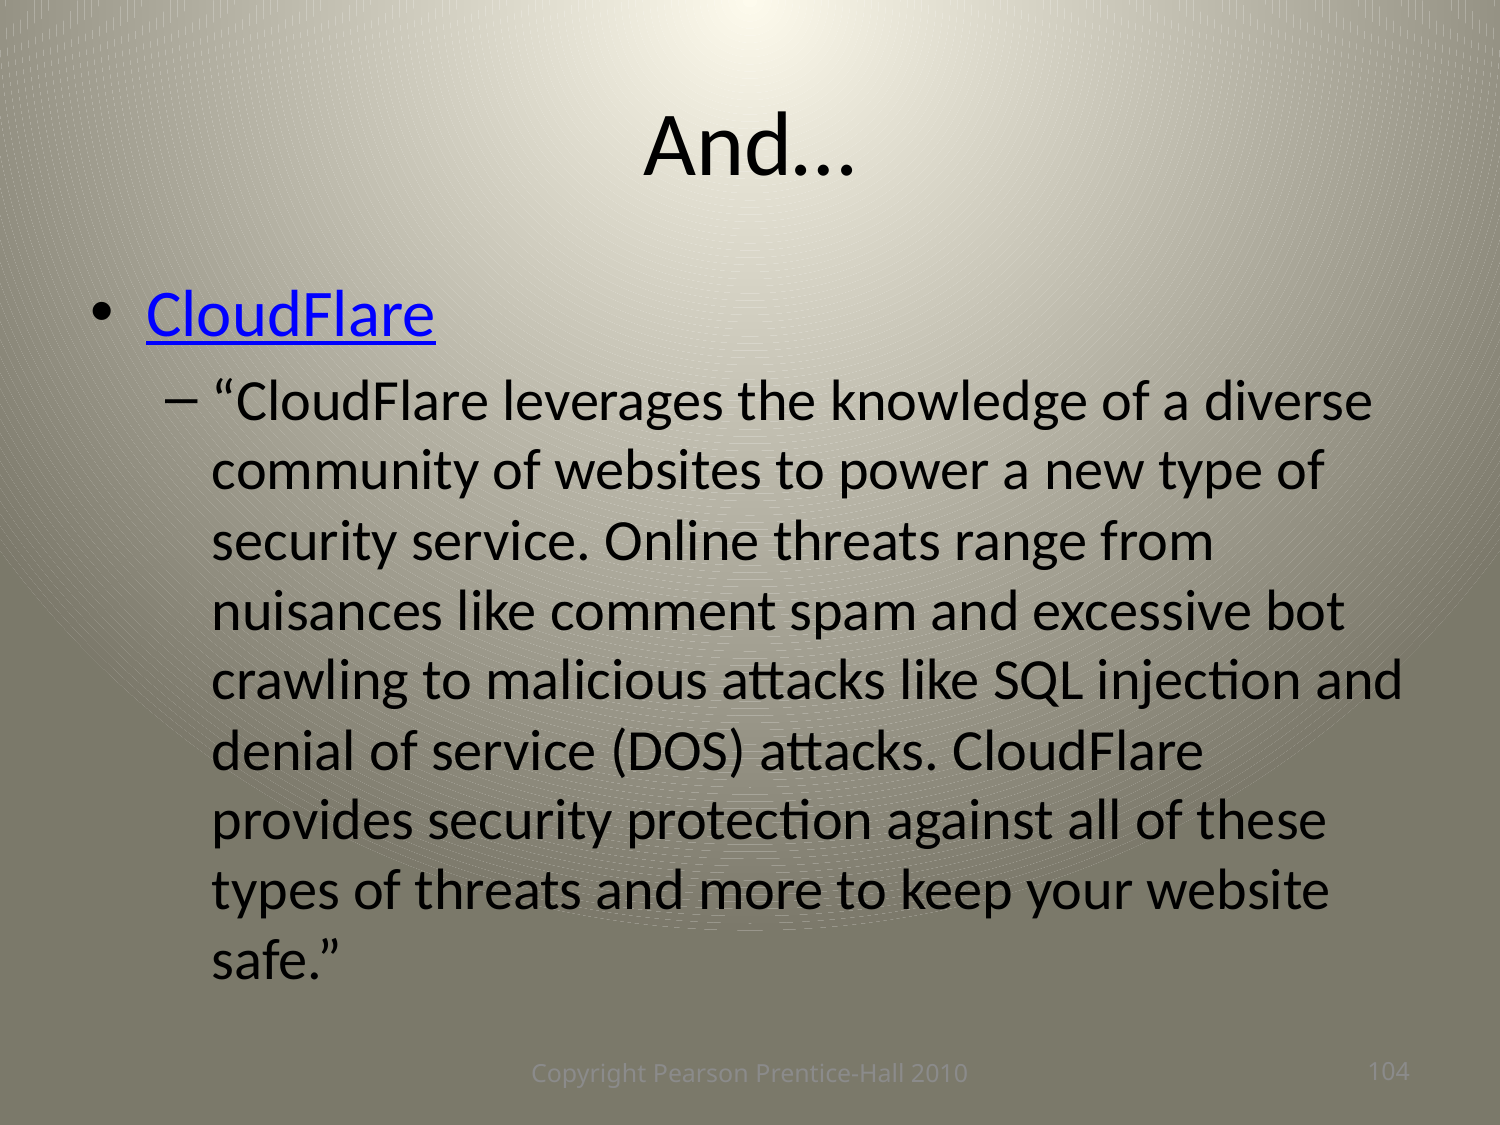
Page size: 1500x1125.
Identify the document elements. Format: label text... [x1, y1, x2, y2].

list CloudFlare “CloudFlare leverages the knowledge of a diverse community of websites to power a new type of security service. Online threats range from nuisances like comment spam and excessive bot crawling to malicious attacks like SQL injection and denial of service (DOS) attacks. CloudFlare provides security protection against all of these types of threats and more to keep your website safe.” [75, 262, 1425, 1005]
slide_number 104 [1074, 1042, 1425, 1103]
footer Copyright Pearson Prentice-Hall 2010 [512, 1042, 988, 1103]
title And… [75, 45, 1425, 233]
